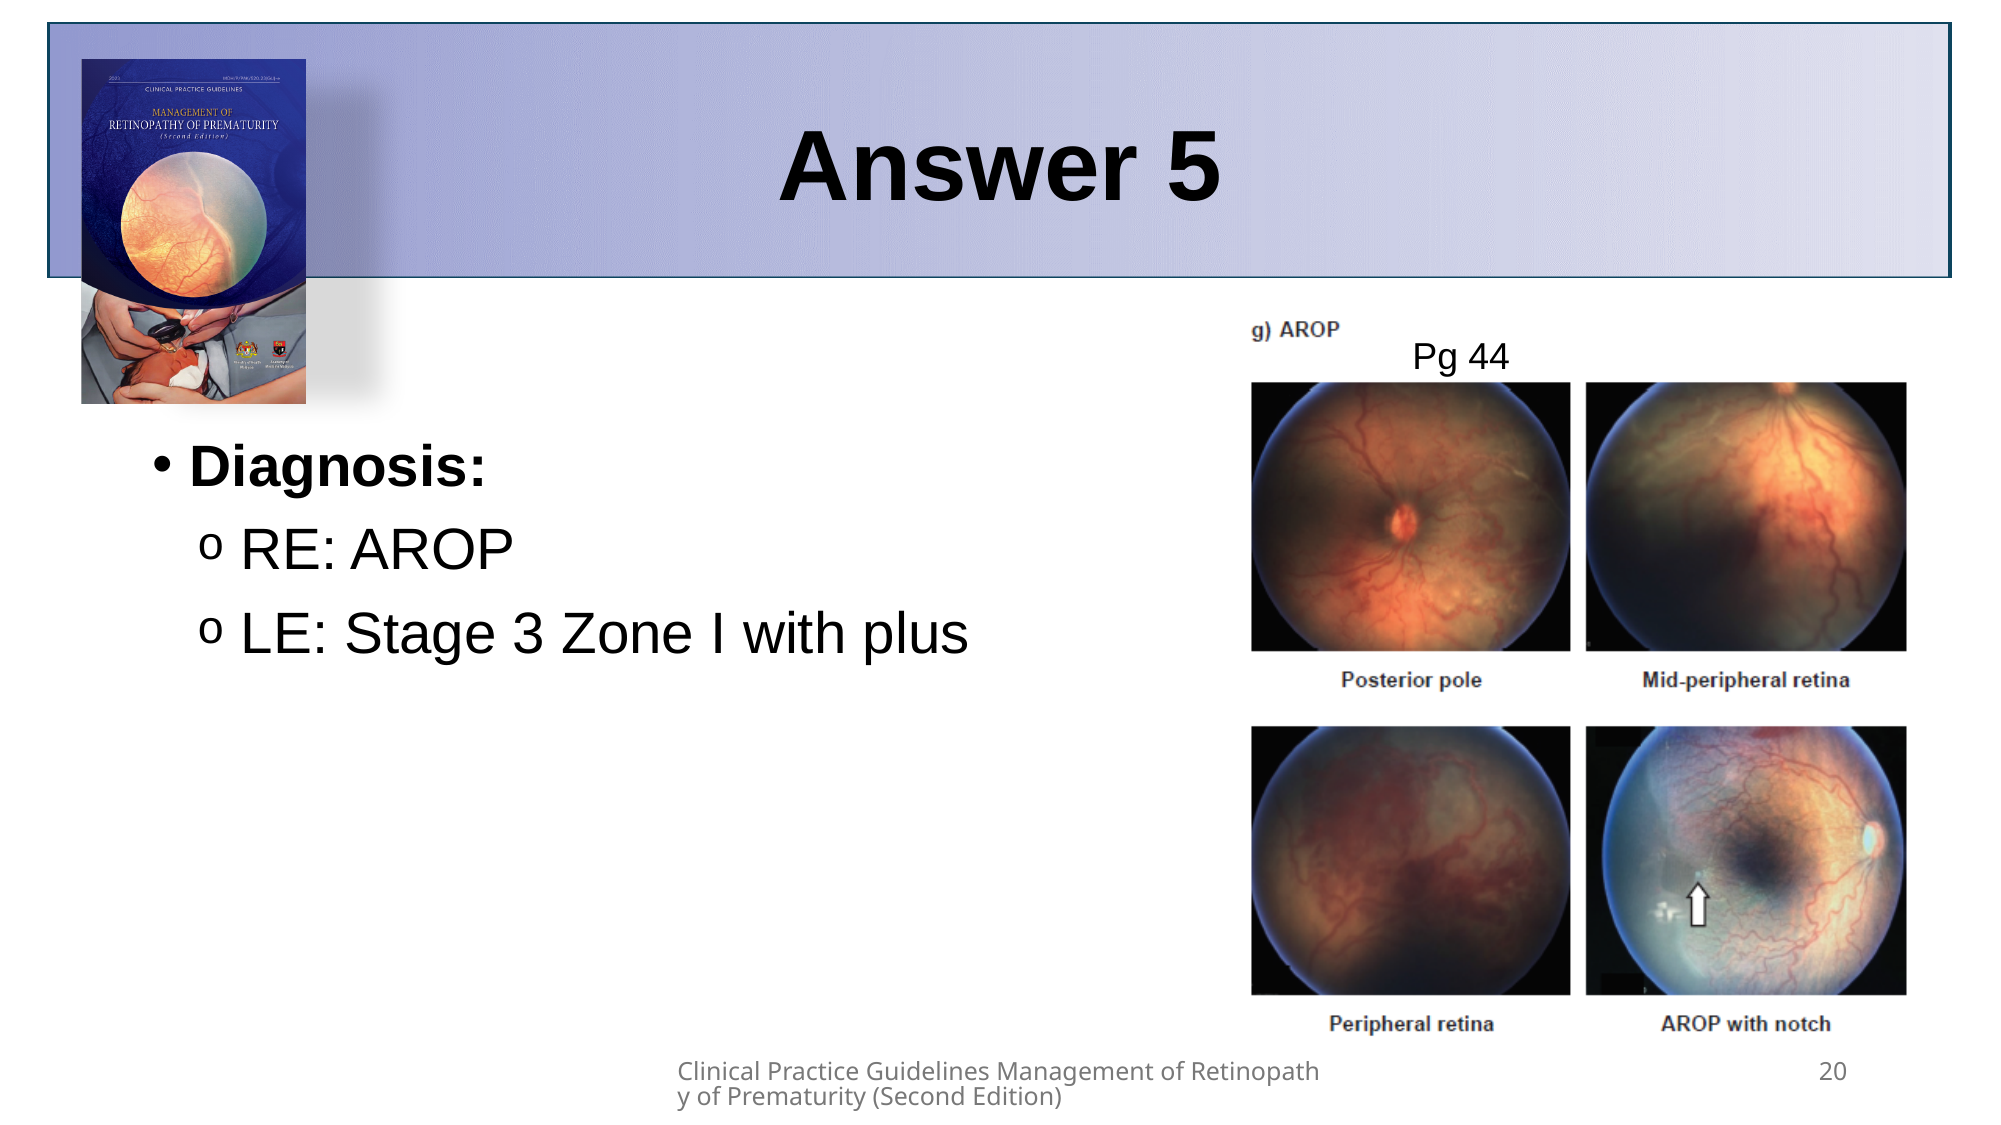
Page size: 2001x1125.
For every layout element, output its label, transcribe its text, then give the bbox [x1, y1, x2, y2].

footer Clinical Practice Guidelines Management of Retinopathy of Prematurity (Second Edition) [662, 1042, 1338, 1103]
list Diagnosis: RE: AROP LE: Stage 3 Zone I with plus [137, 428, 1196, 1043]
slide_number 20 [1412, 1048, 1863, 1103]
picture [1196, 294, 1950, 1048]
picture [47, 21, 1953, 405]
